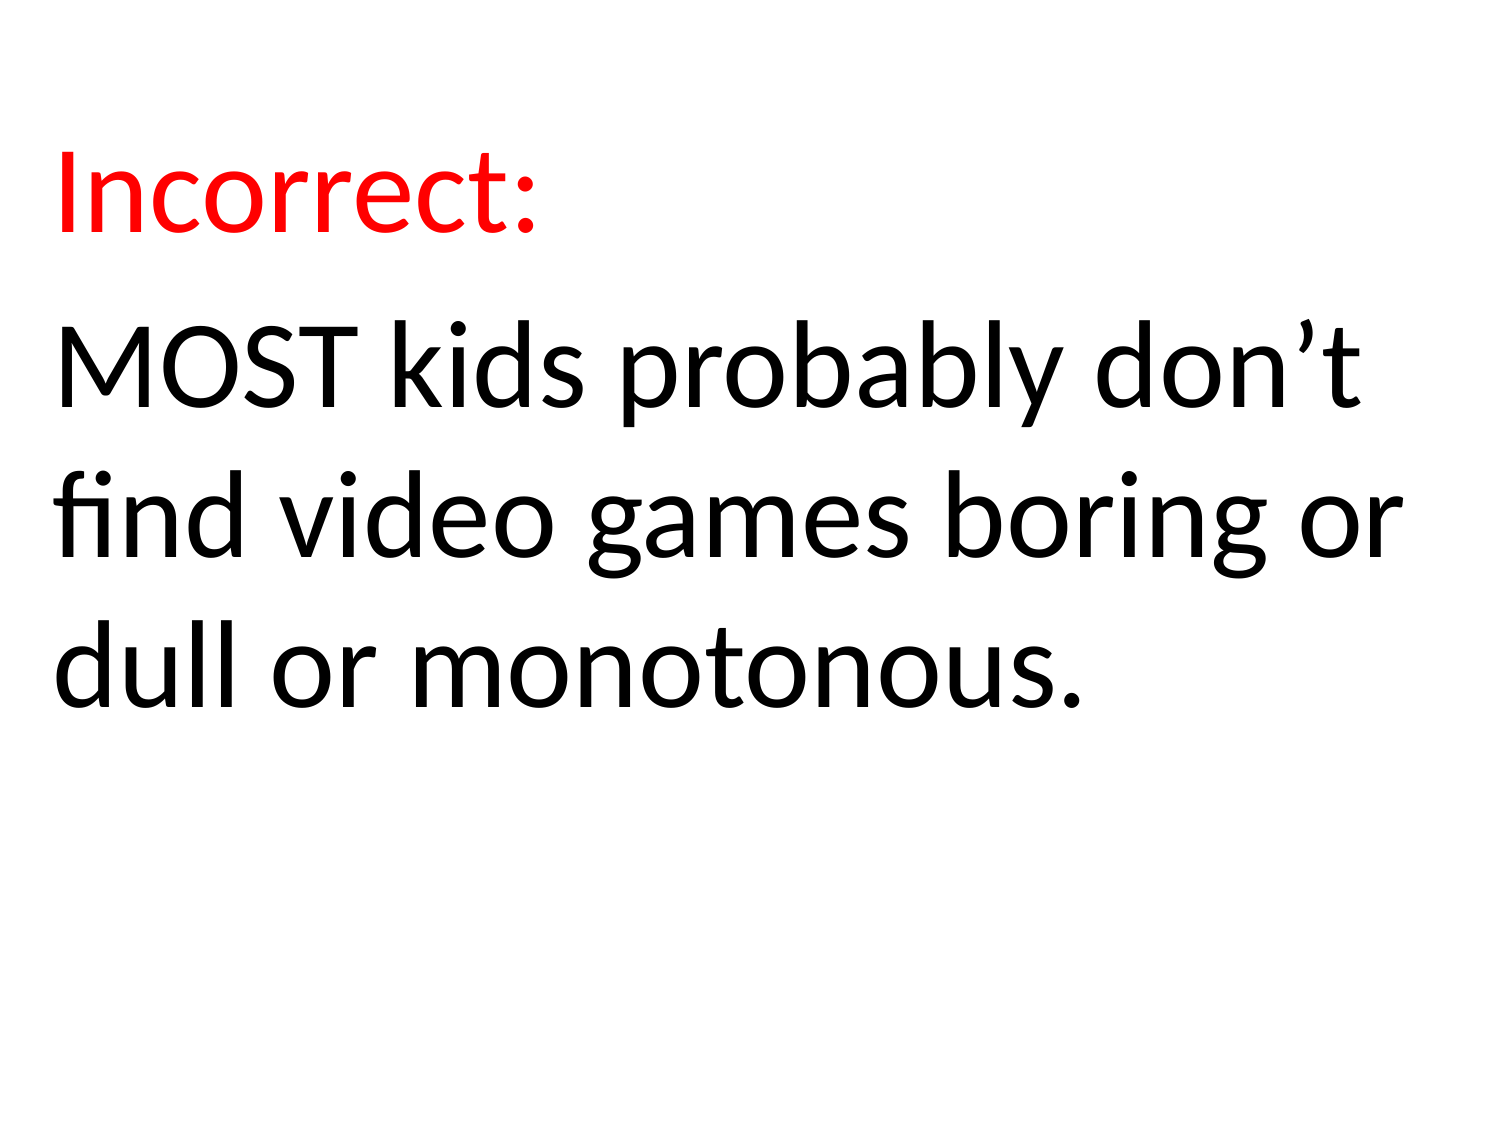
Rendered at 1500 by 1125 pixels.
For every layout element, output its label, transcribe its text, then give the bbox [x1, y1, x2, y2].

list Incorrect: MOST kids probably don’t find video games boring or dull or monotonous. [37, 99, 1438, 843]
